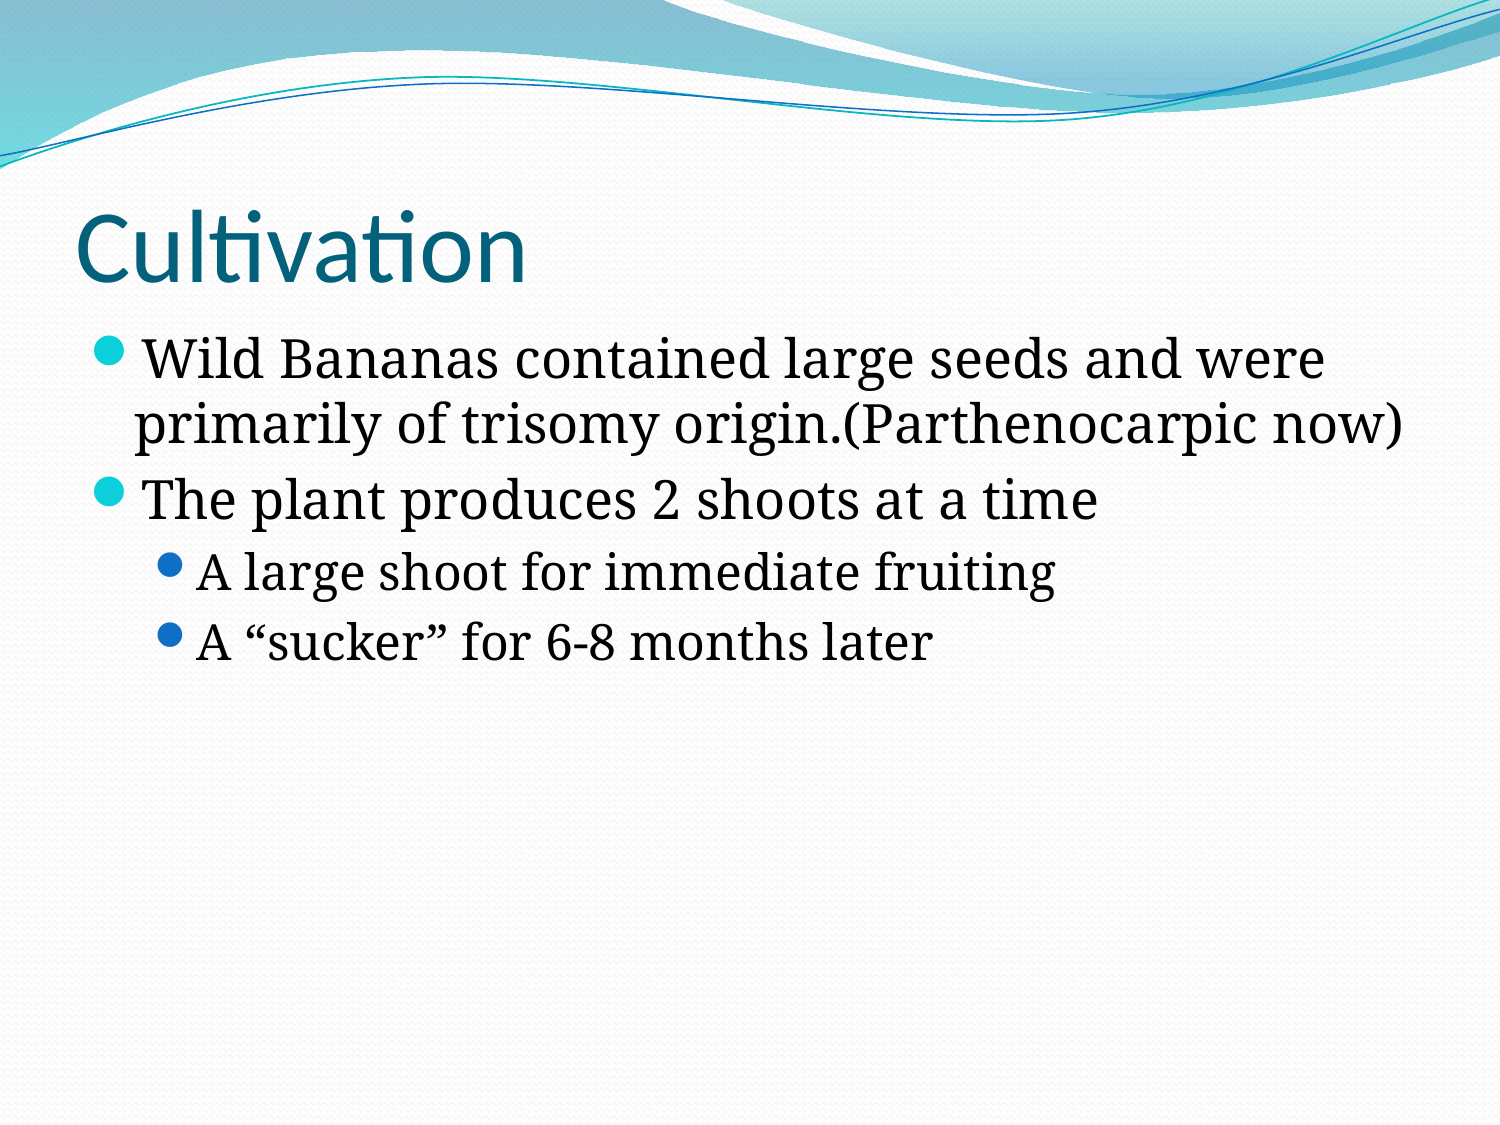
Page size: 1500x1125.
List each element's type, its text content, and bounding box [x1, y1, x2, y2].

title Cultivation [75, 115, 1425, 303]
list Wild Bananas contained large seeds and were primarily of trisomy origin.(Parthenocarpic now) The plant produces 2 shoots at a time A large shoot for immediate fruiting A “sucker” for 6-8 months later [75, 317, 1425, 1038]
